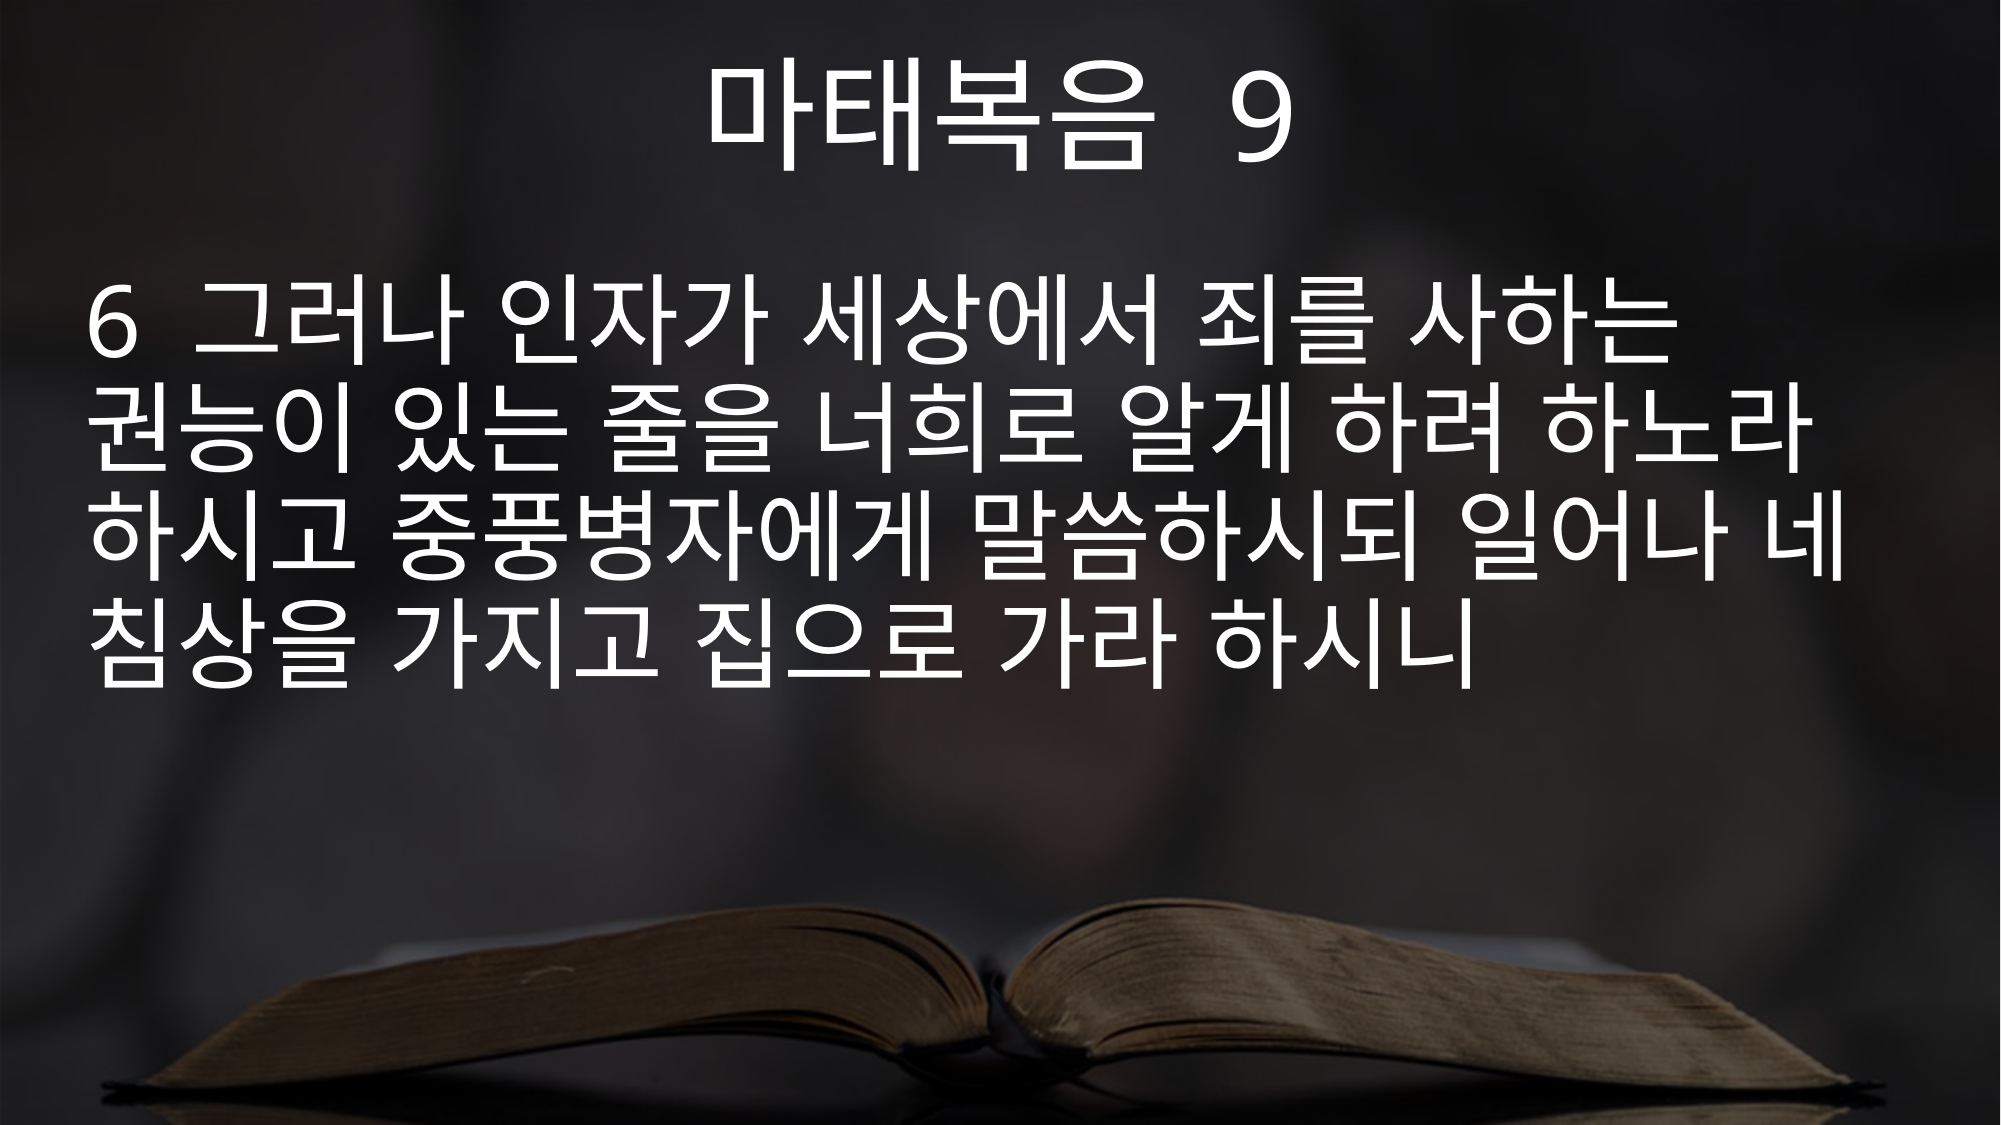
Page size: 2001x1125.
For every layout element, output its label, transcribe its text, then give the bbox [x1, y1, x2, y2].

footer 마태복음 9 [0, 32, 2000, 192]
list 6 그러나 인자가 세상에서 죄를 사하는 권능이 있는 줄을 너희로 알게 하려 하노라 하시고 중풍병자에게 말씀하시되 일어나 네 침상을 가지고 집으로 가라 하시니 [69, 263, 1953, 423]
picture [0, 0, 2001, 1125]
